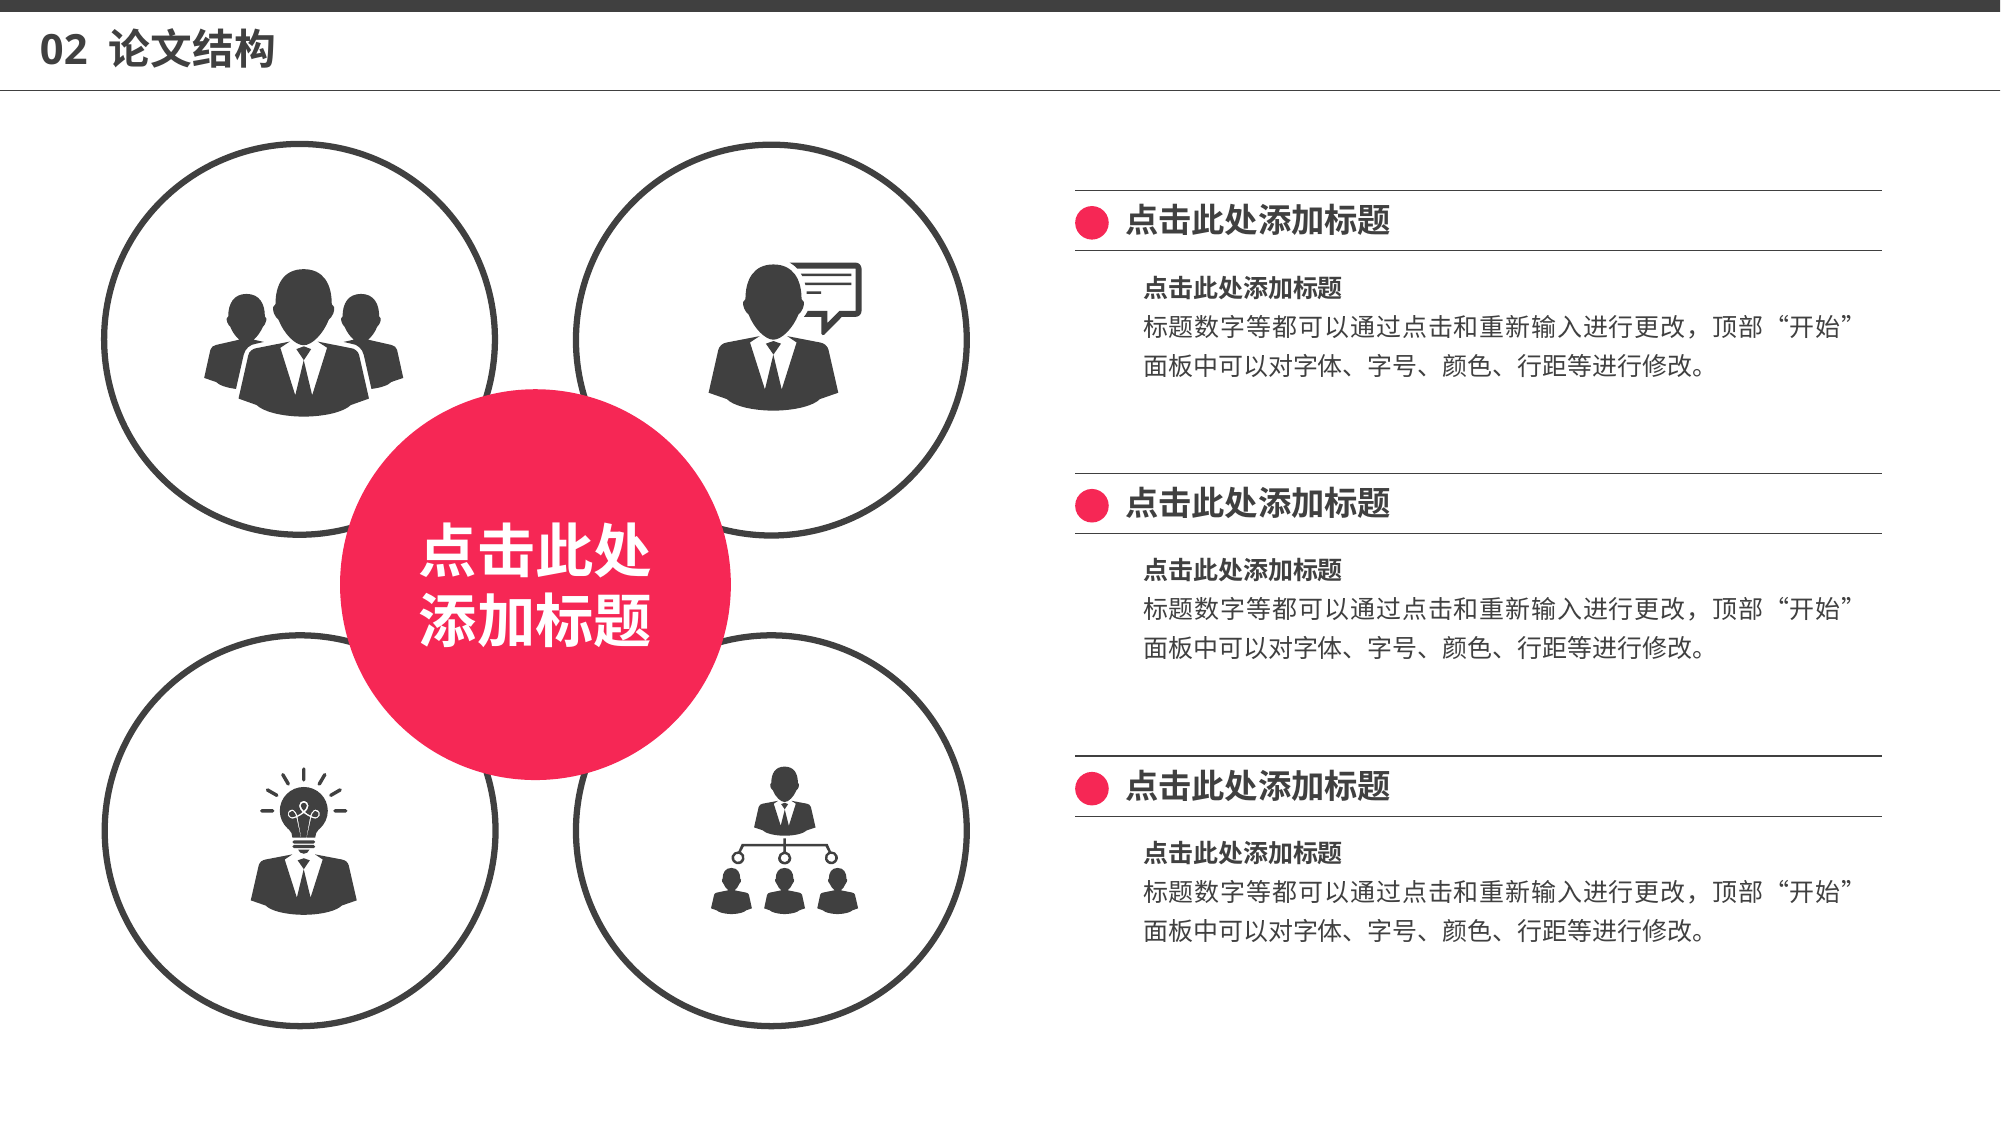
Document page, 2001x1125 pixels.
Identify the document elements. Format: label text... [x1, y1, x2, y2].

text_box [708, 262, 862, 411]
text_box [1075, 473, 1883, 534]
list 02 论文结构 [24, 21, 919, 81]
text_box [575, 144, 967, 536]
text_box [250, 767, 357, 915]
text_box 点击此处添加标题 标题数字等都可以通过点击和重新输入进行更改，顶部“开始”面板中可以对字体、字号、颜色、行距等进行修改。 [1128, 821, 1883, 954]
text_box 点击此处添加标题 标题数字等都可以通过点击和重新输入进行更改，顶部“开始”面板中可以对字体、字号、颜色、行距等进行修改。 [1128, 255, 1883, 388]
text_box [104, 635, 496, 1027]
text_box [1075, 190, 1883, 251]
text_box [575, 635, 967, 1027]
text_box 点击此处添加标题 标题数字等都可以通过点击和重新输入进行更改，顶部“开始”面板中可以对字体、字号、颜色、行距等进行修改。 [1128, 538, 1883, 671]
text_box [1075, 755, 1883, 817]
text_box 点击此处添加标题 [340, 389, 731, 781]
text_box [204, 269, 404, 417]
text_box [104, 143, 495, 535]
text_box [711, 766, 859, 914]
